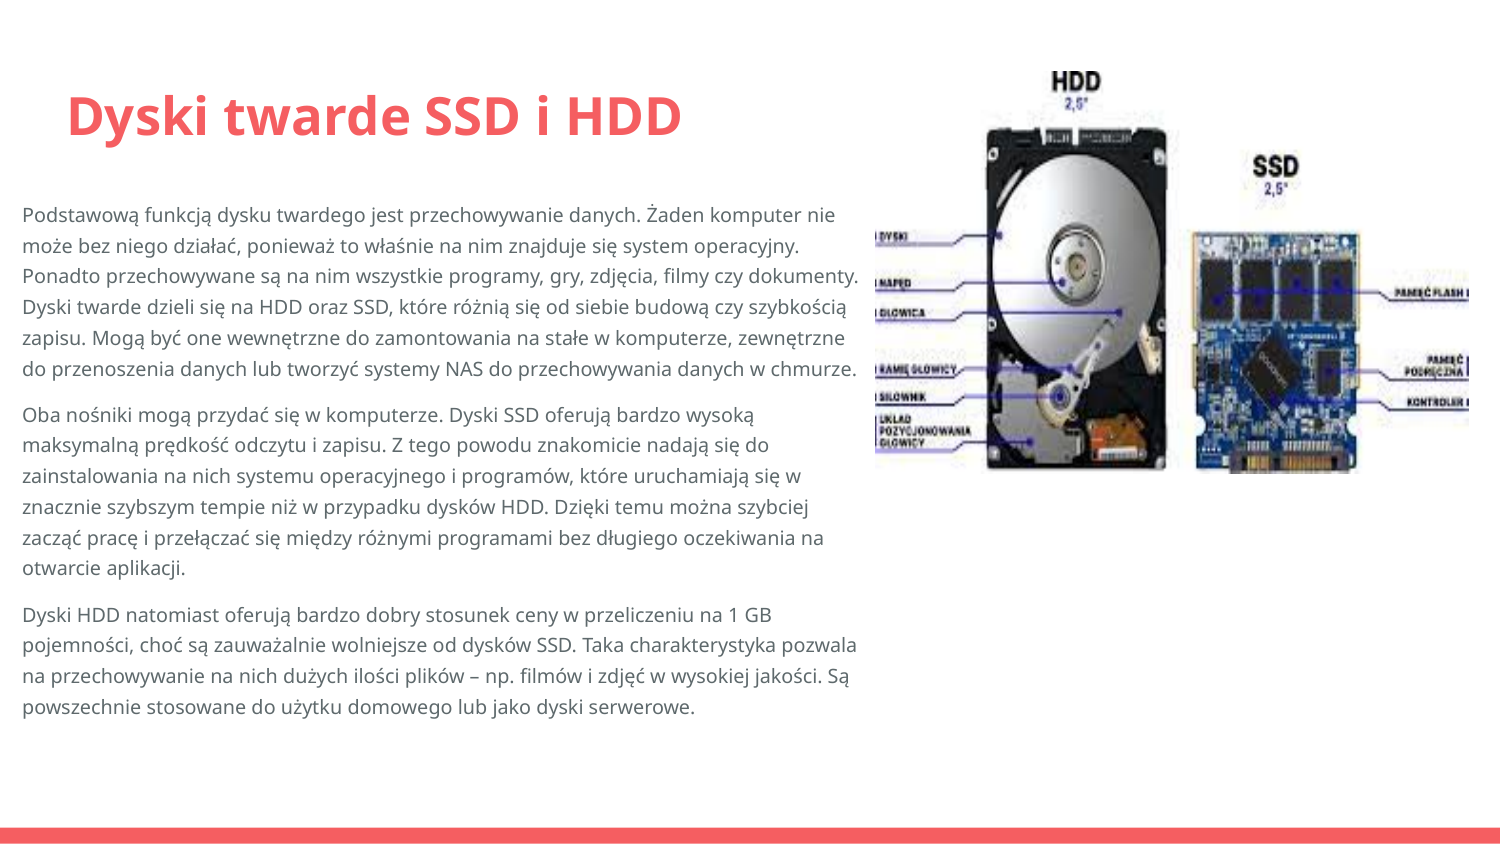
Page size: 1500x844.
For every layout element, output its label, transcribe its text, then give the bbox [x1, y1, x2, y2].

list Podstawową funkcją dysku twardego jest przechowywanie danych. Żaden komputer nie może bez niego działać, ponieważ to właśnie na nim znajduje się system operacyjny. Ponadto przechowywane są na nim wszystkie programy, gry, zdjęcia, filmy czy dokumenty. Dyski twarde dzieli się na HDD oraz SSD, które różnią się od siebie budową czy szybkością zapisu. Mogą być one wewnętrzne do zamontowania na stałe w komputerze, zewnętrzne do przenoszenia danych lub tworzyć systemy NAS do przechowywania danych w chmurze. Oba nośniki mogą przydać się w komputerze. Dyski SSD oferują bardzo wysoką maksymalną prędkość odczytu i zapisu. Z tego powodu znakomicie nadają się do zainstalowania na nich systemu operacyjnego i programów, które uruchamiają się w znacznie szybszym tempie niż w przypadku dysków HDD. Dzięki temu można szybciej zacząć pracę i przełączać się między różnymi programami bez długiego oczekiwania na otwarcie aplikacji. Dyski HDD natomiast oferują bardzo dobry stosunek ceny w przeliczeniu na 1 GB pojemności, choć są zauważalnie wolniejsze od dysków SSD. Taka charakterystyka pozwala na przechowywanie na nich dużych ilości plików – np. filmów i zdjęć w wysokiej jakości. Są powszechnie stosowane do użytku domowego lub jako dyski serwerowe. [7, 182, 888, 747]
title Dyski twarde SSD i HDD [51, 64, 1449, 167]
picture [874, 71, 1469, 475]
